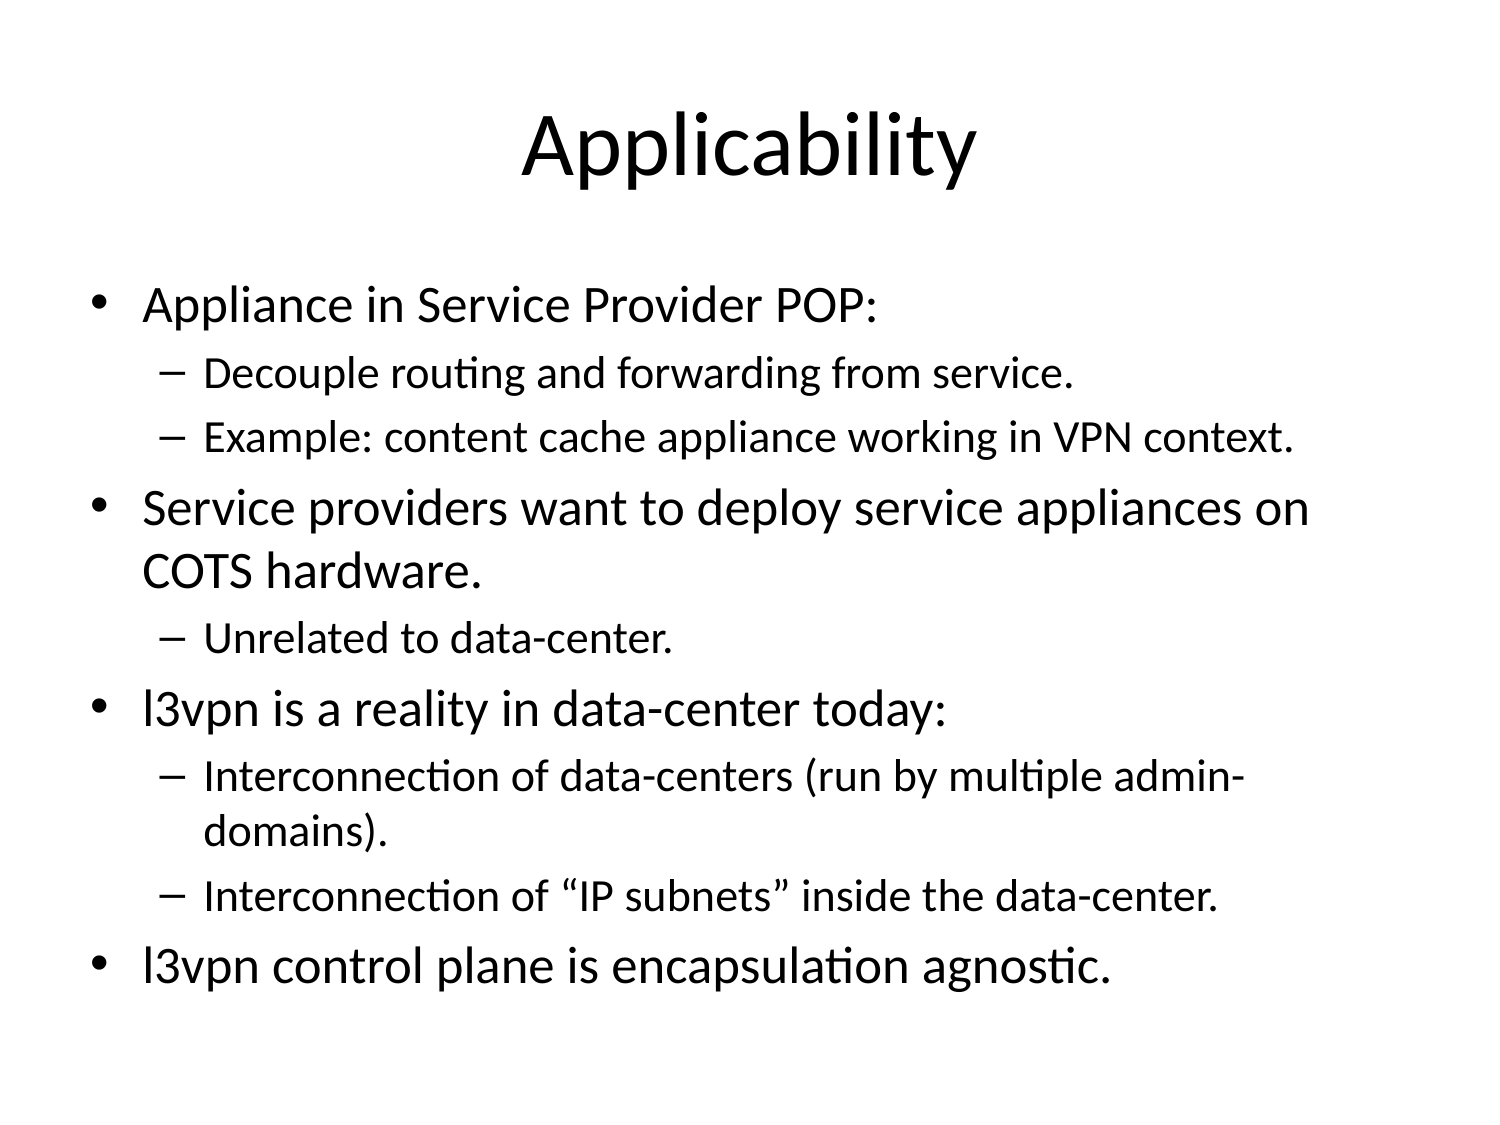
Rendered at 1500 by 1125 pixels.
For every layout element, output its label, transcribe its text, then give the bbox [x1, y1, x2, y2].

title Applicability [75, 45, 1425, 233]
list Appliance in Service Provider POP: Decouple routing and forwarding from service. Example: content cache appliance working in VPN context. Service providers want to deploy service appliances on COTS hardware. Unrelated to data-center. l3vpn is a reality in data-center today: Interconnection of data-centers (run by multiple admin-domains). Interconnection of “IP subnets” inside the data-center. l3vpn control plane is encapsulation agnostic. [75, 262, 1425, 1005]
